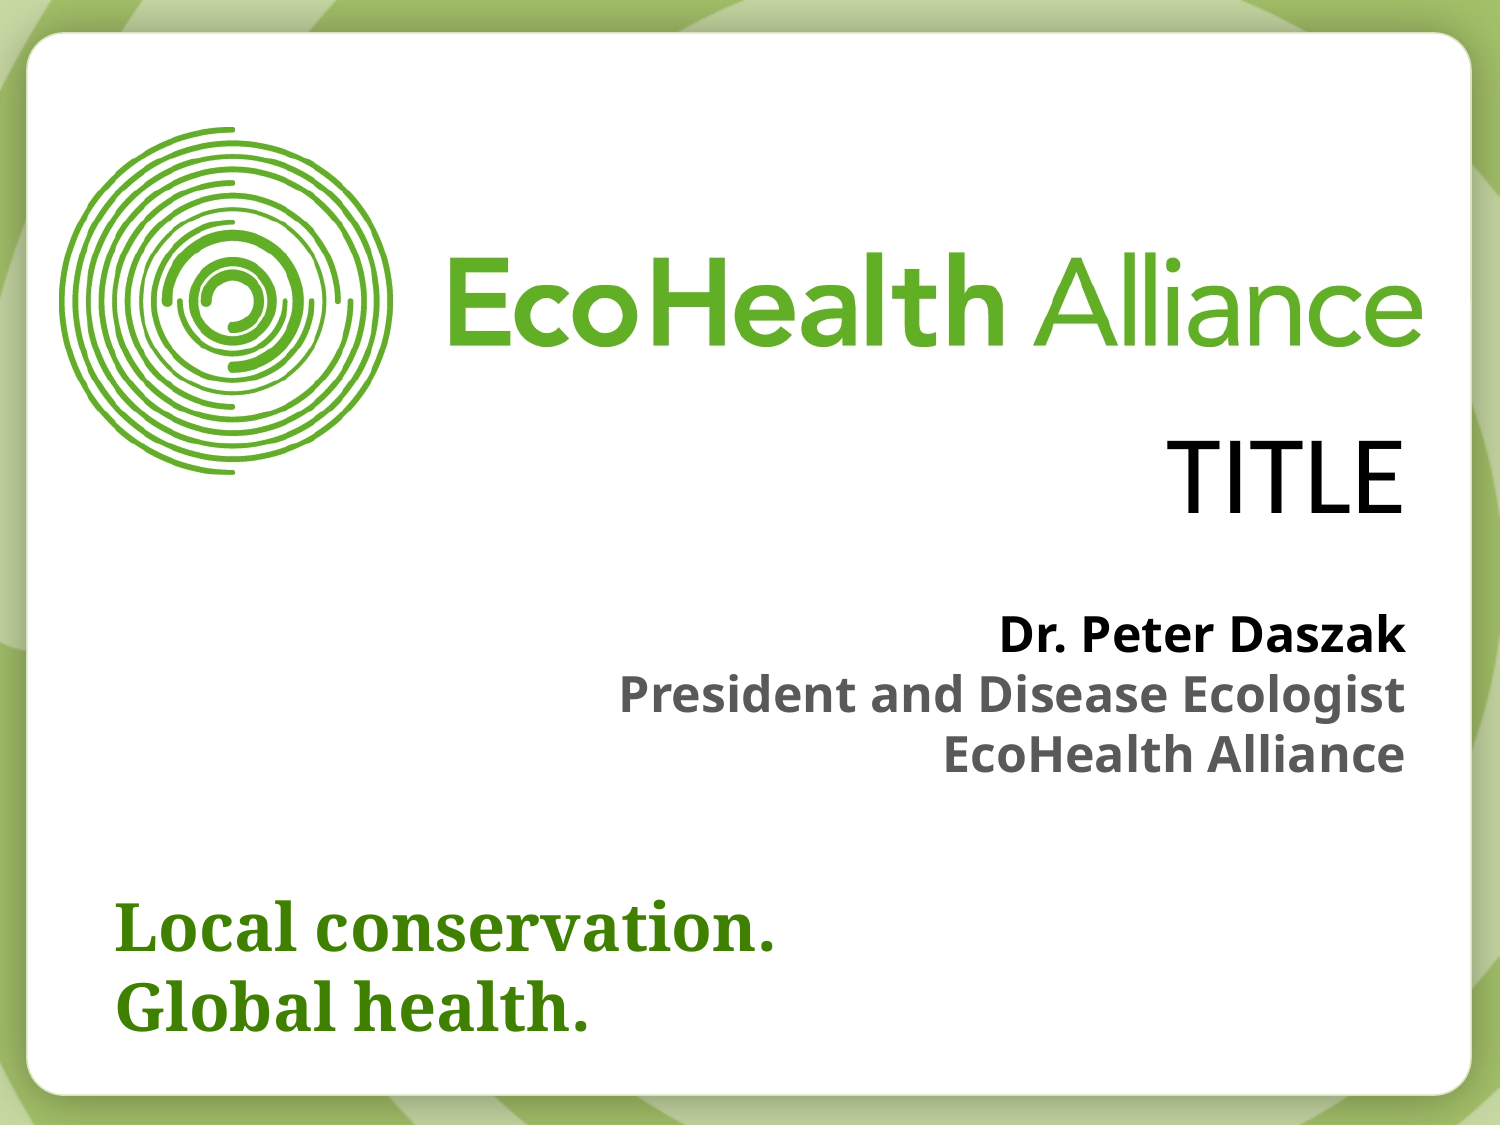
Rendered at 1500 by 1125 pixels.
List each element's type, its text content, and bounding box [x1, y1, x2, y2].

text_box Local conservation. Global health. [99, 843, 1093, 1086]
text_box Dr. Peter Daszak President and Disease Ecologist EcoHealth Alliance [334, 561, 1422, 790]
picture [58, 127, 1422, 475]
text_box TITLE [261, 482, 1422, 558]
